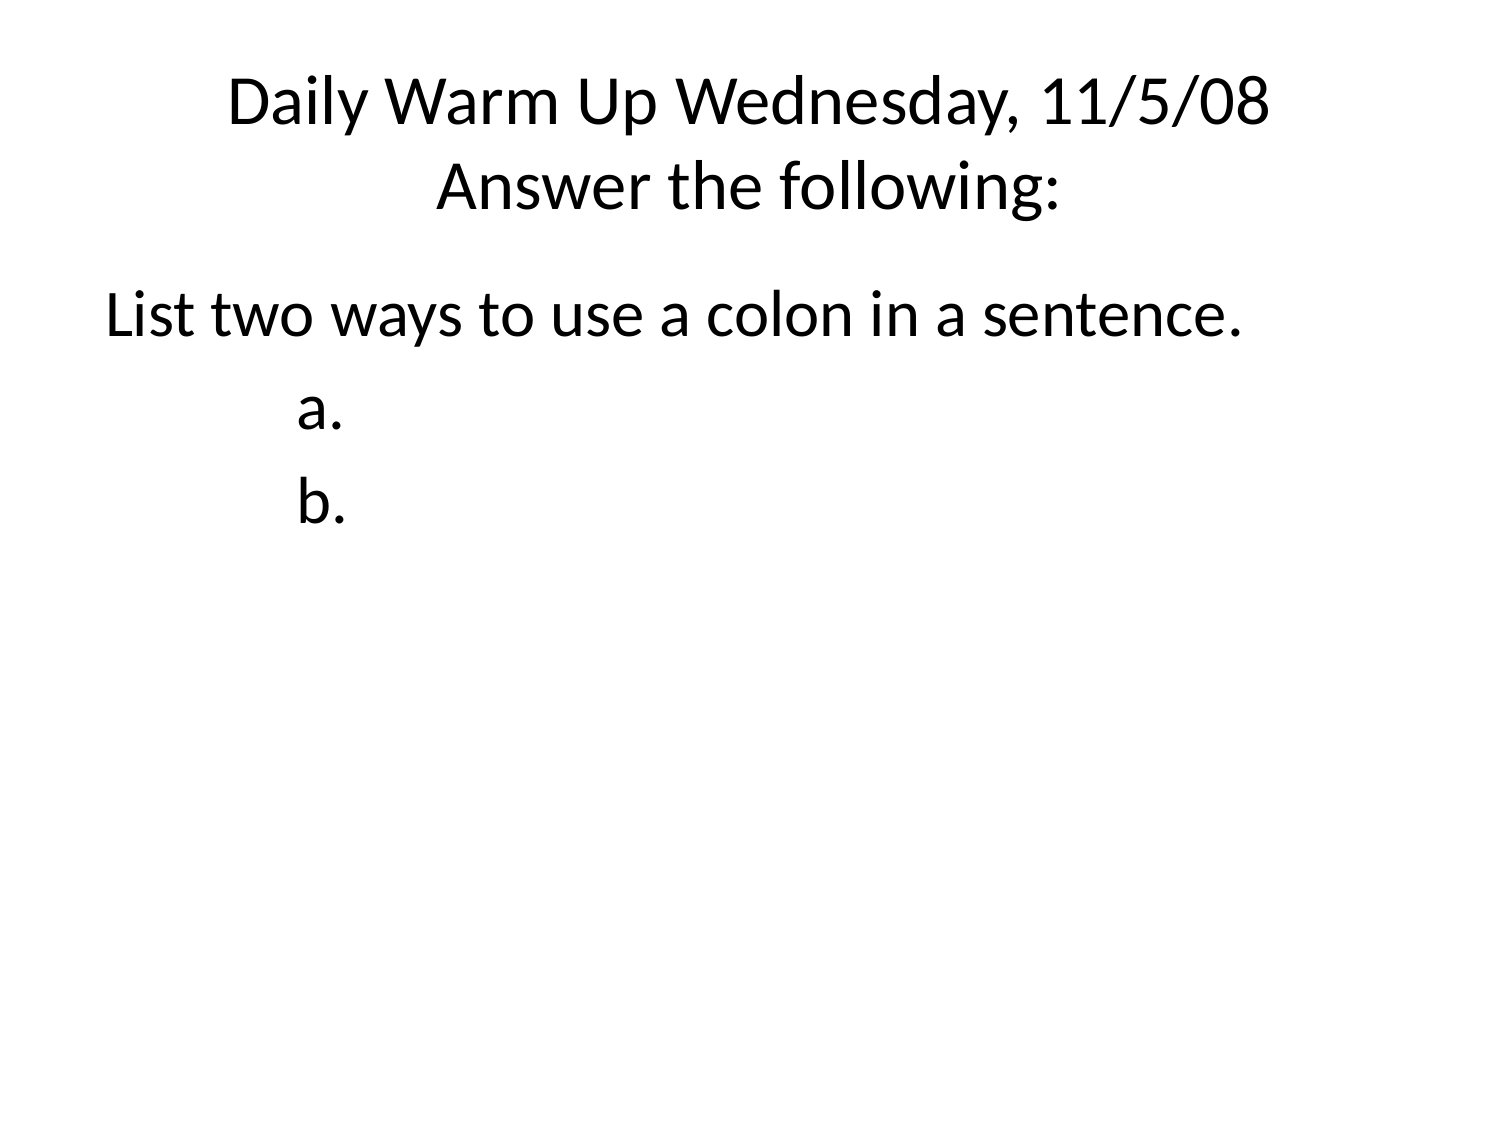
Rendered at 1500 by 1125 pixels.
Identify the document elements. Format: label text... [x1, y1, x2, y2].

title Daily Warm Up Wednesday, 11/5/08 Answer the following: [75, 45, 1425, 233]
list List two ways to use a colon in a sentence. a. b. [75, 262, 1425, 1005]
